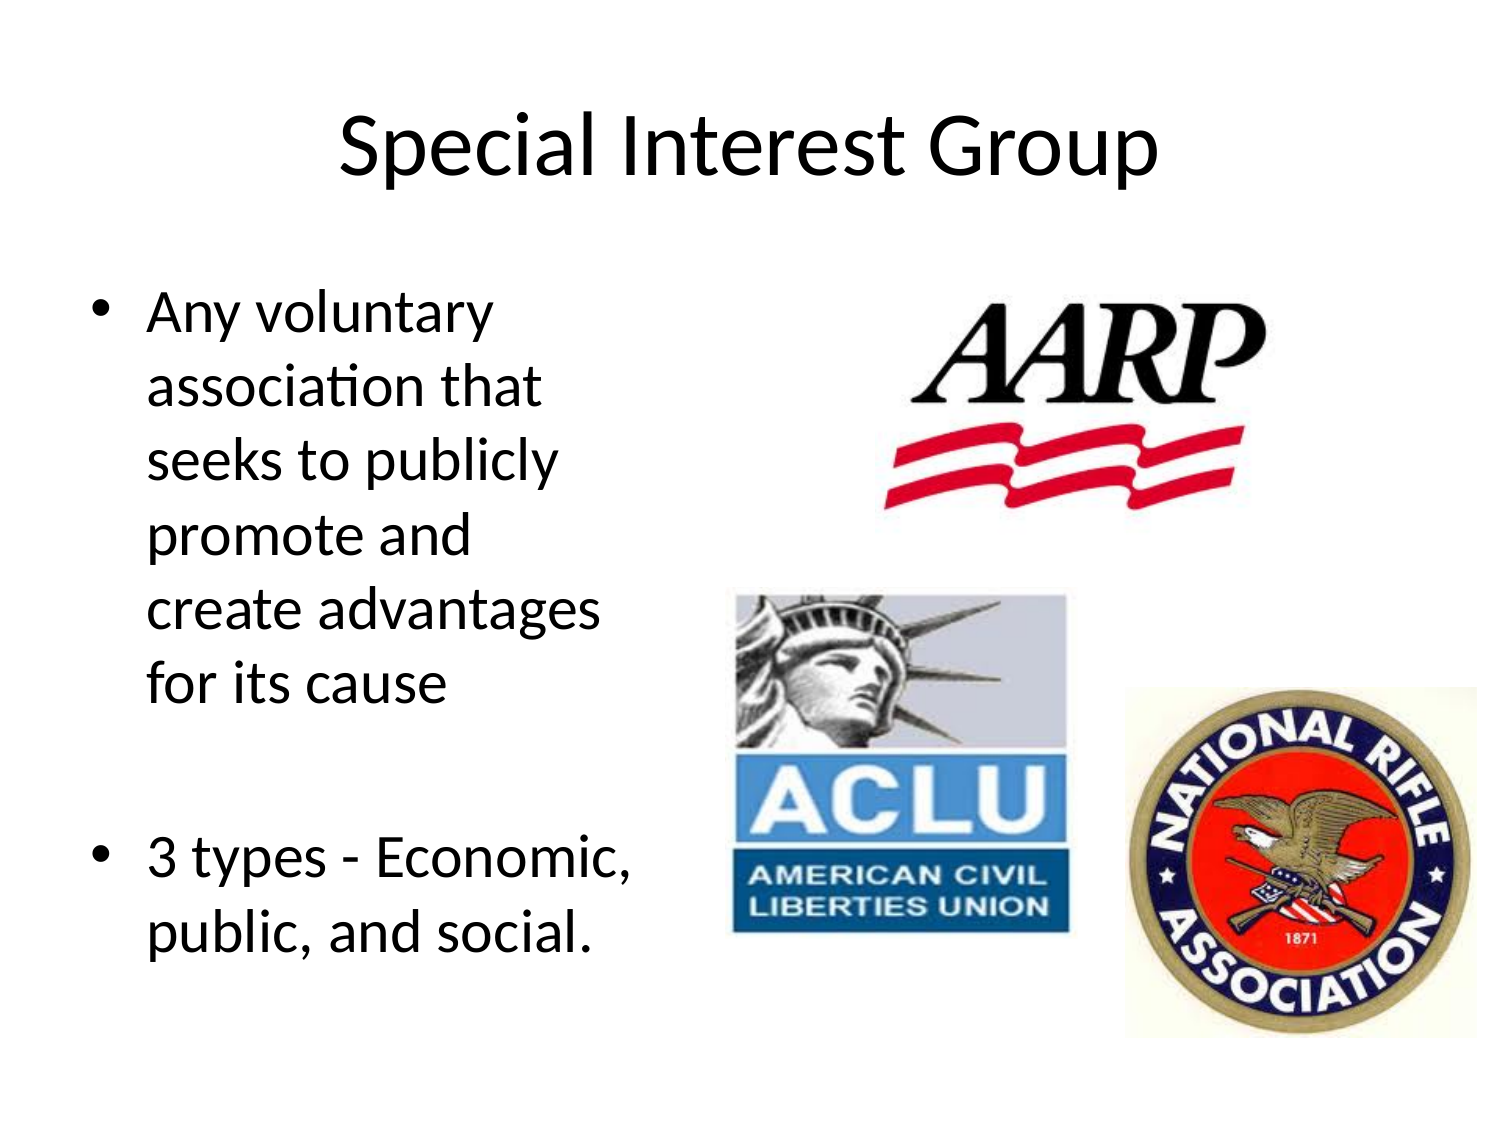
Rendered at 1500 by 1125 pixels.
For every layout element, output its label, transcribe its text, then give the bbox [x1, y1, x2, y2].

title Special Interest Group [75, 45, 1425, 233]
list Any voluntary association that seeks to publicly promote and create advantages for its cause 3 types - Economic, public, and social. [75, 262, 650, 1005]
picture [1124, 687, 1477, 1038]
picture [874, 256, 1280, 561]
picture [725, 587, 1078, 940]
